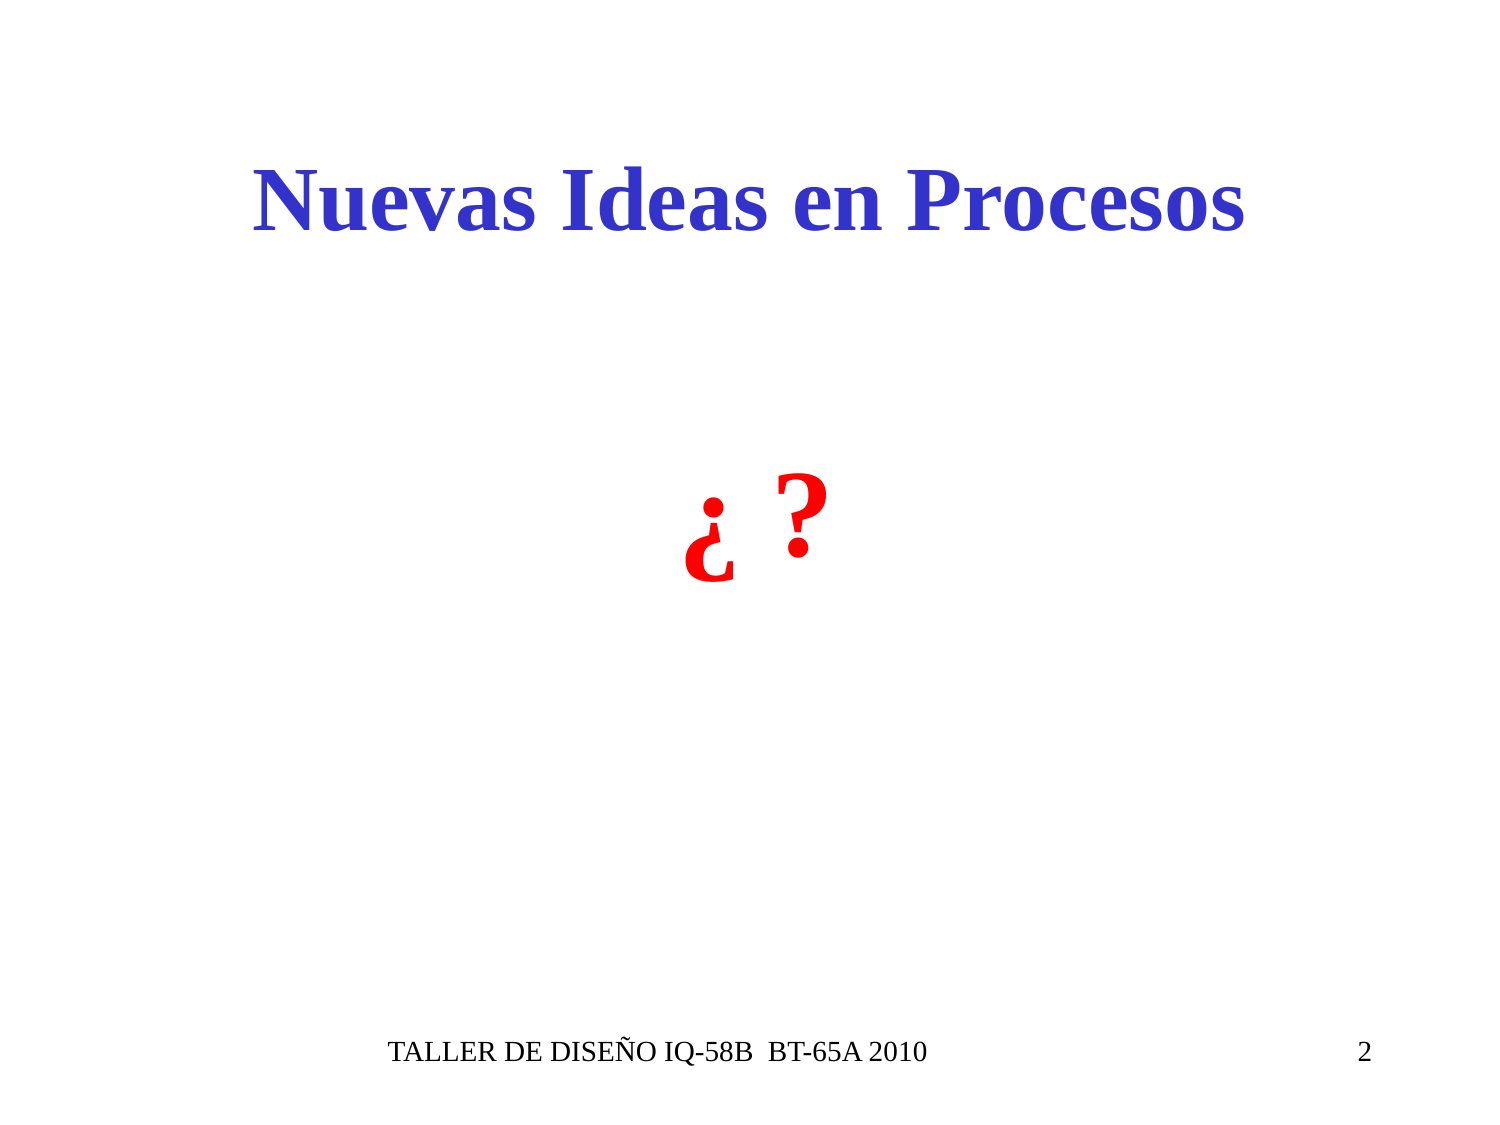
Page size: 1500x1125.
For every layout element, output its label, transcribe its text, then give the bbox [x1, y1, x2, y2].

slide_number 2 [1074, 1024, 1388, 1101]
title Nuevas Ideas en Procesos [112, 99, 1388, 288]
footer TALLER DE DISEÑO IQ-58B BT-65A 2010 [327, 1024, 988, 1101]
text_box ¿ ? [87, 412, 1363, 600]
